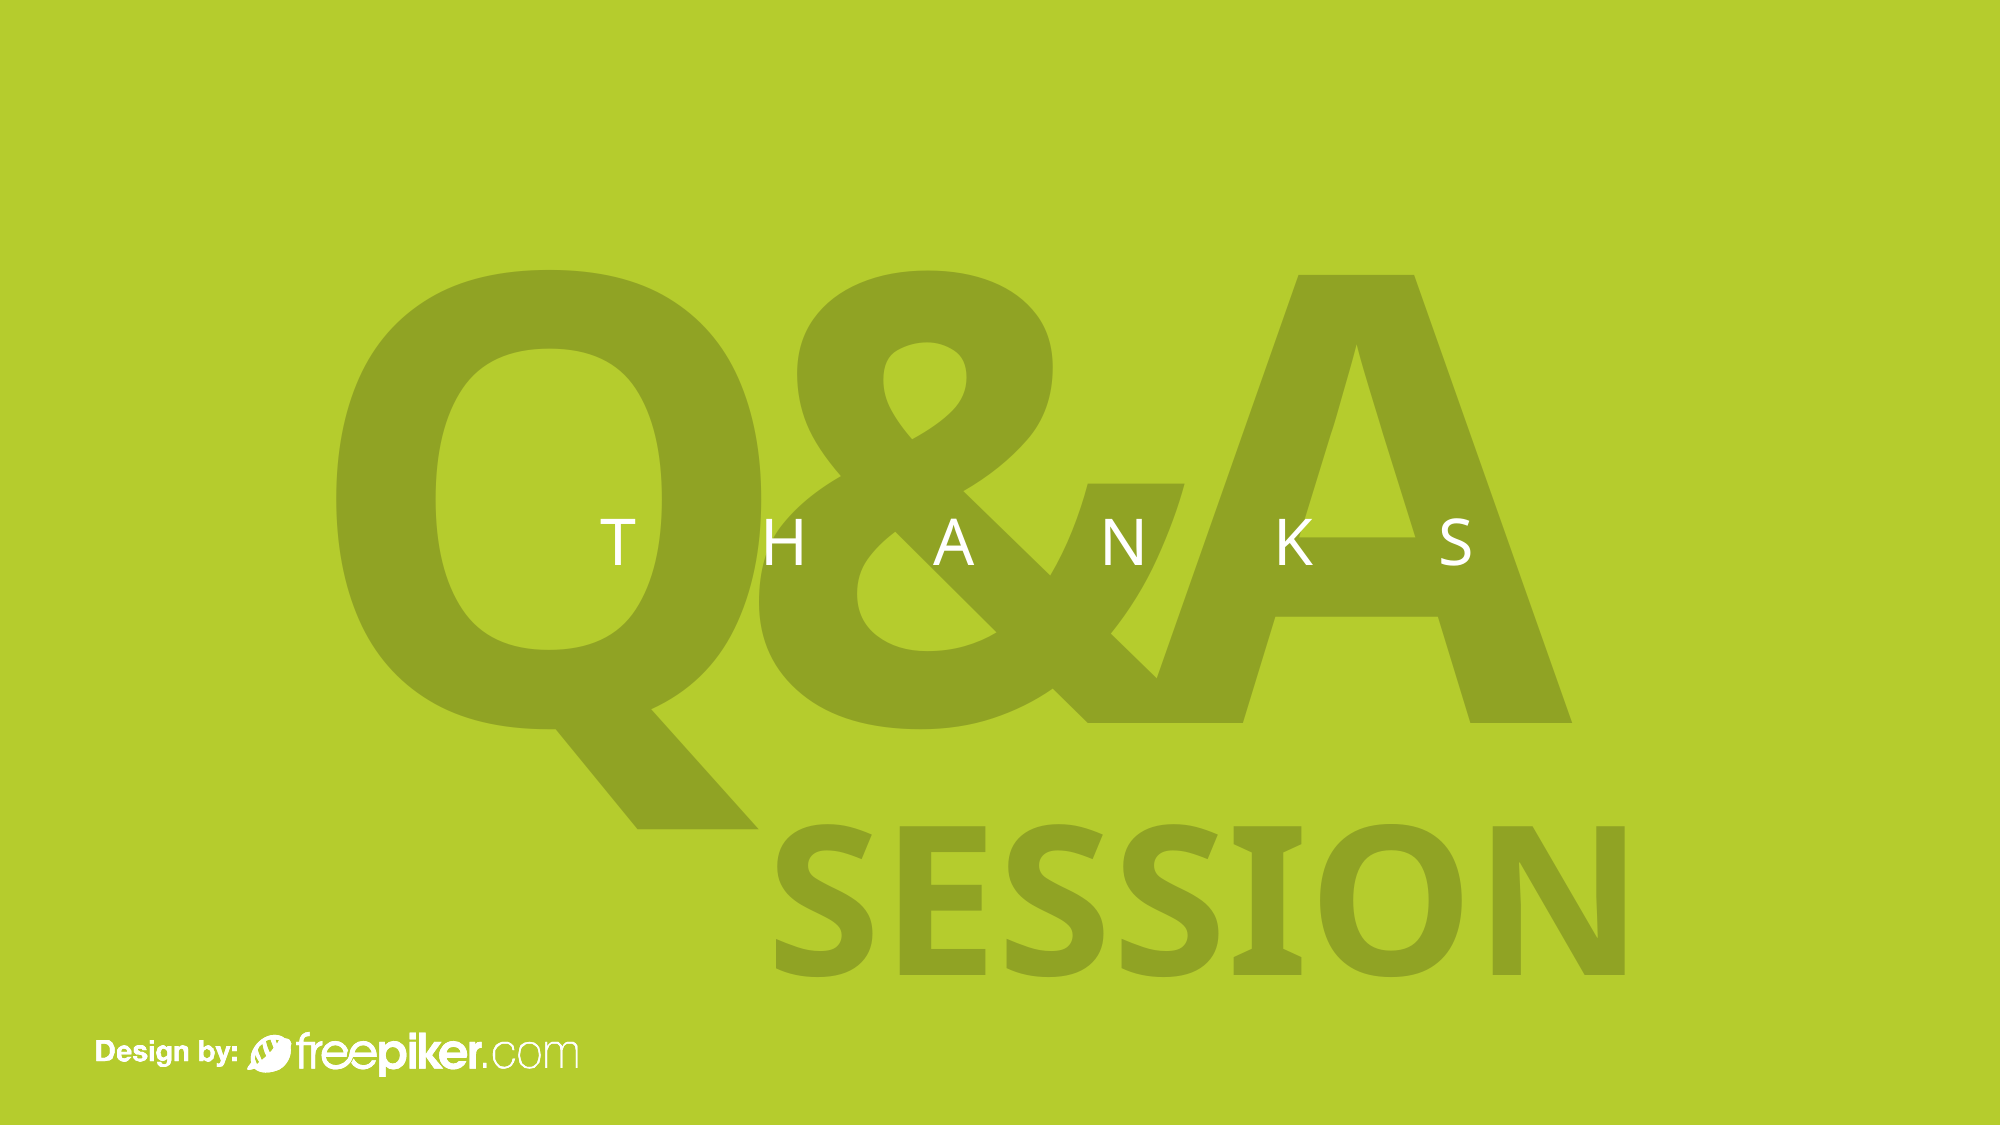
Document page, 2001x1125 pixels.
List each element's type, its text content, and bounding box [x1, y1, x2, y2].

text_box [0, 0, 2000, 1125]
picture [95, 1031, 578, 1077]
text_box Q&A [206, 465, 1666, 856]
text_box THANKS [506, 493, 1569, 587]
text_box SESSION [682, 635, 1728, 1025]
